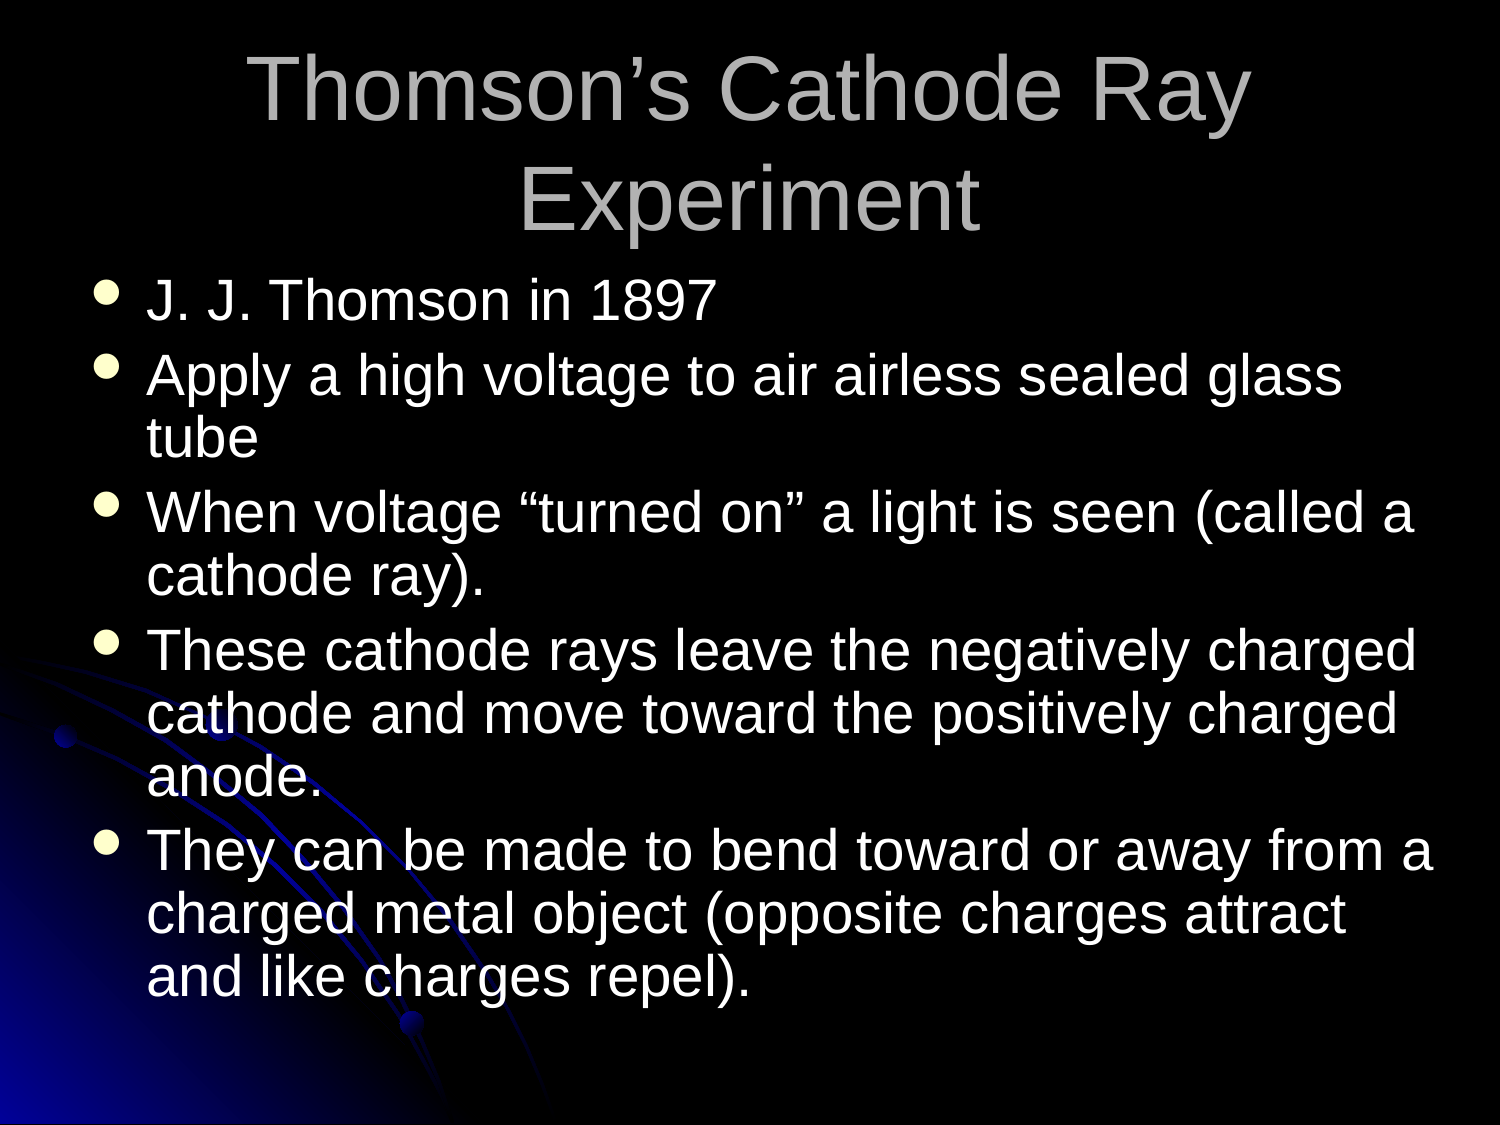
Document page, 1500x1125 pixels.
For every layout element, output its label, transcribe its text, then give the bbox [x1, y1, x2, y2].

title Thomson’s Cathode Ray Experiment [74, 45, 1426, 233]
list J. J. Thomson in 1897 Apply a high voltage to air airless sealed glass tube When voltage “turned on” a light is seen (called a cathode ray). These cathode rays leave the negatively charged cathode and move toward the positively charged anode. They can be made to bend toward or away from a charged metal object (opposite charges attract and like charges repel). [74, 262, 1463, 1088]
